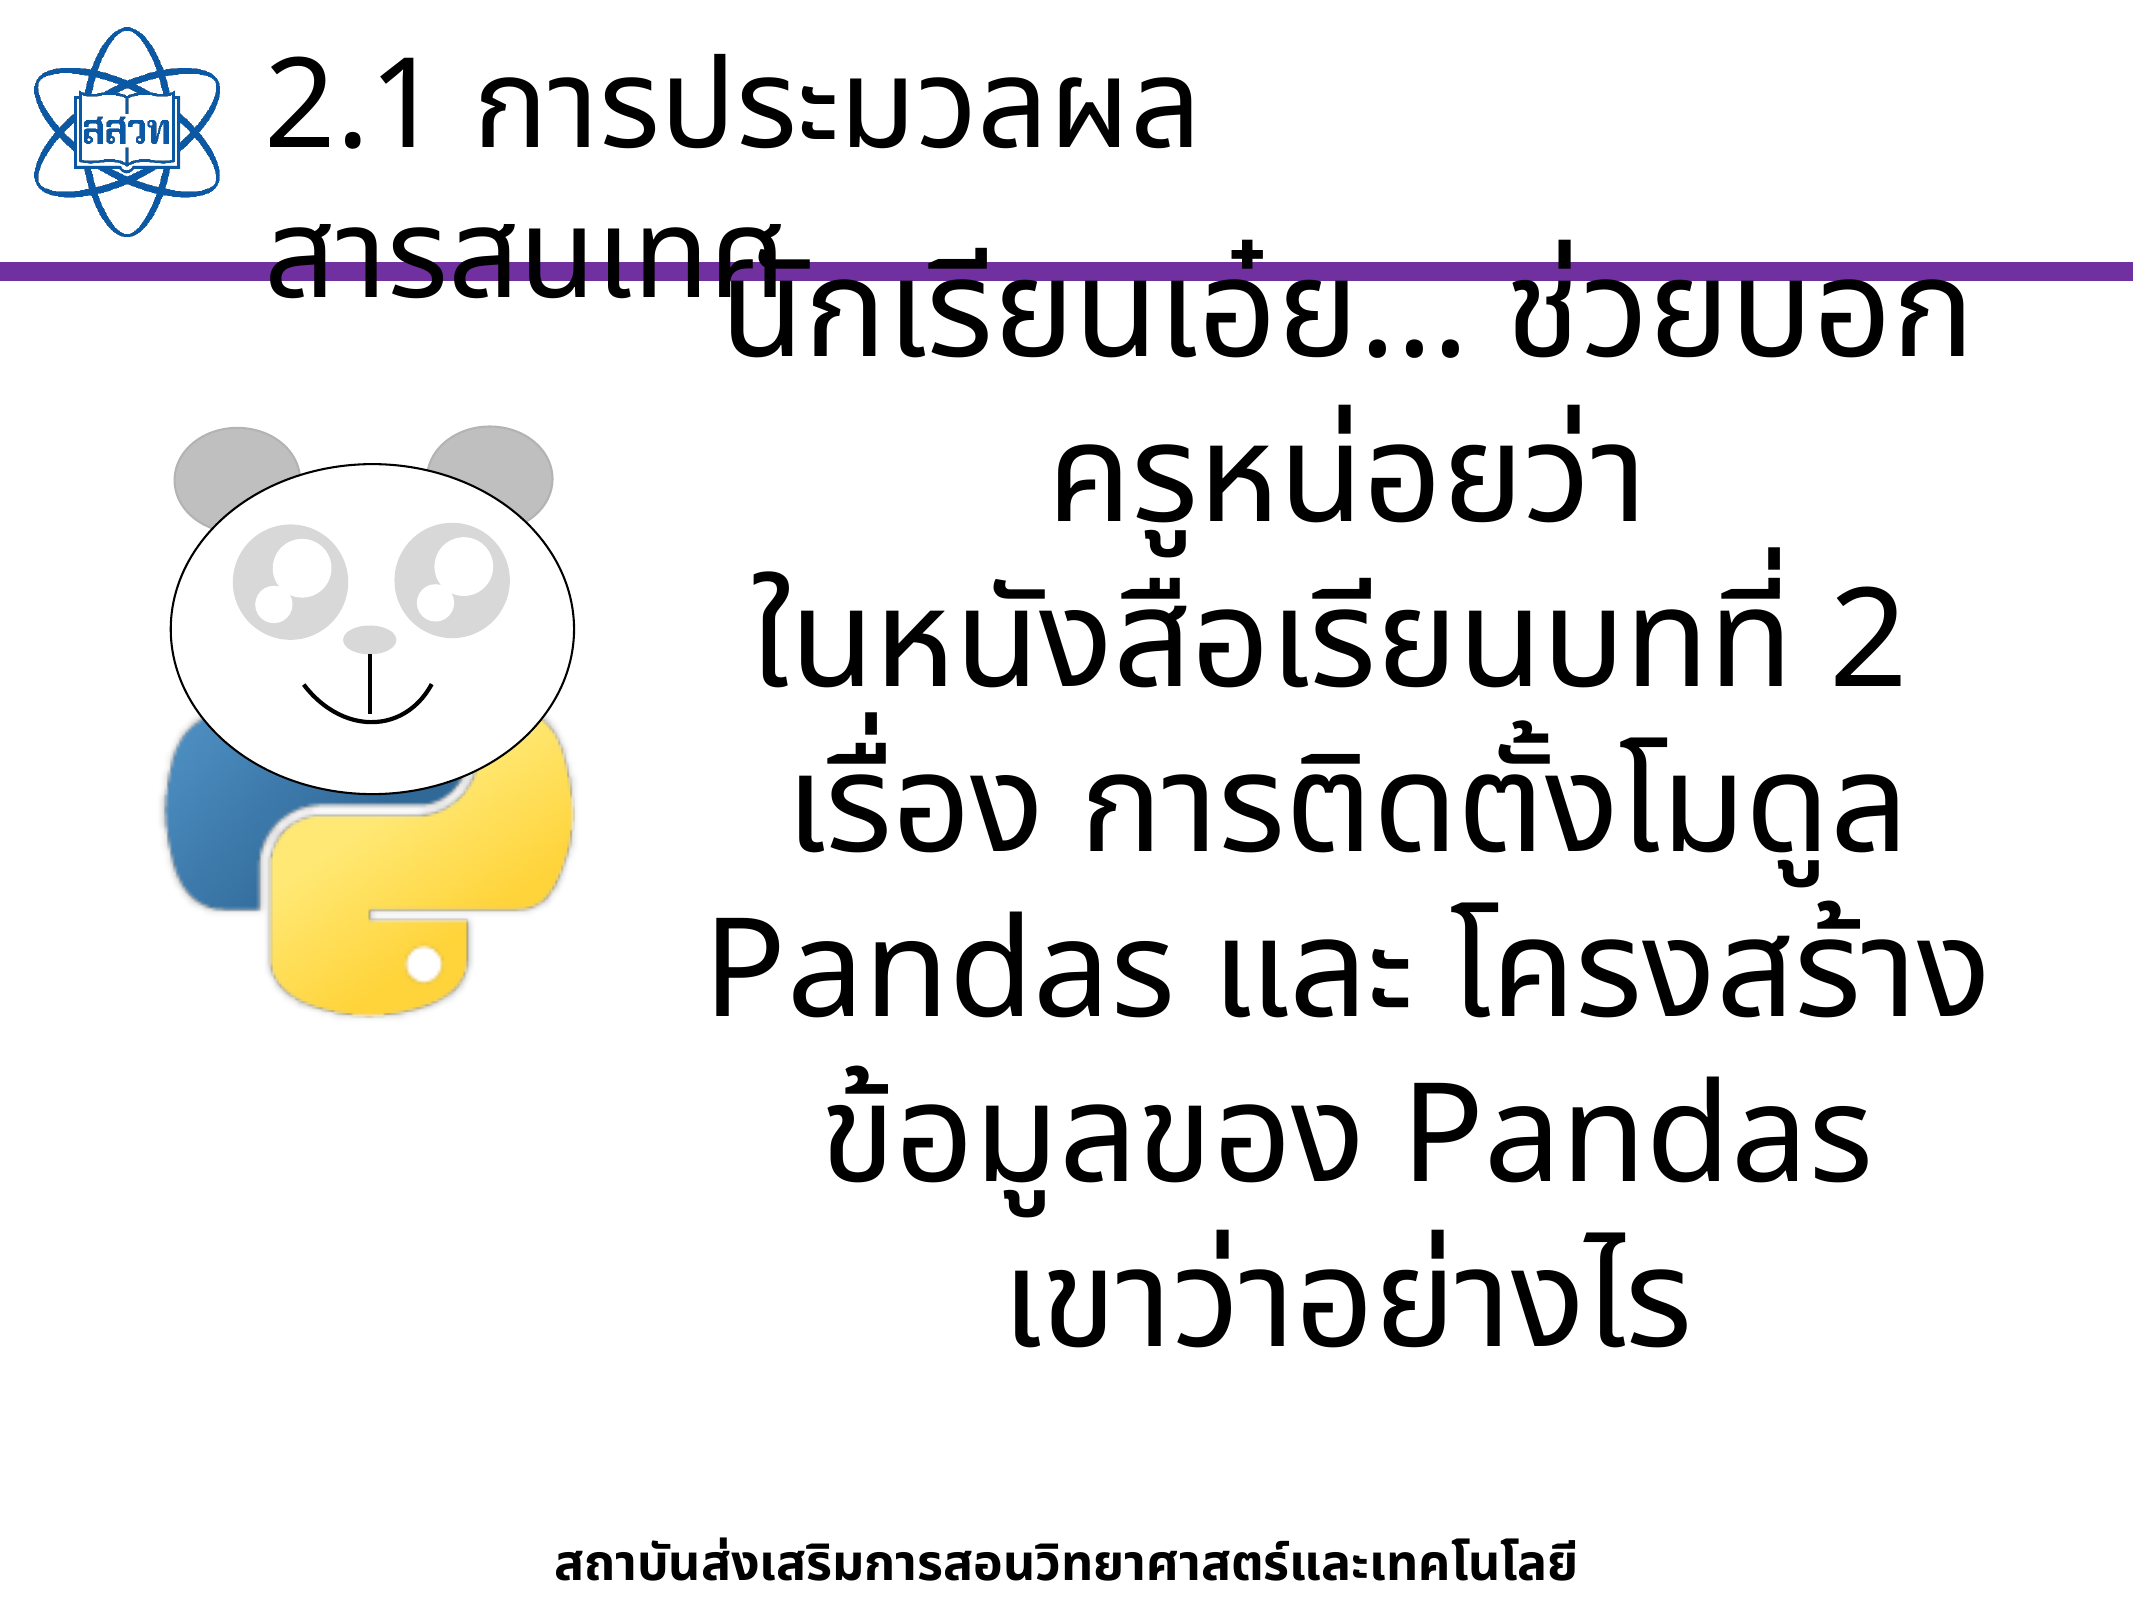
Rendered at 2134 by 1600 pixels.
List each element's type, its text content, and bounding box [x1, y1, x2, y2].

text_box 2.1 การประมวลผลสารสนเทศ [256, 88, 1574, 257]
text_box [73, 426, 667, 1110]
text_box นักเรียนเอ๋ย... ช่วยบอกครูหน่อยว่า ในหนังสือเรียนบทที่ 2 เรื่อง การติดตั้งโมดูล Pandas และ โครงสร้างข้อมูลของ Pandas เขาว่าอย่างไร [667, 371, 2028, 1222]
text_box สถาบันส่งเสริมการสอนวิทยาศาสตร์และเทคโนโลยี [0, 1522, 2134, 1589]
picture [33, 27, 220, 237]
